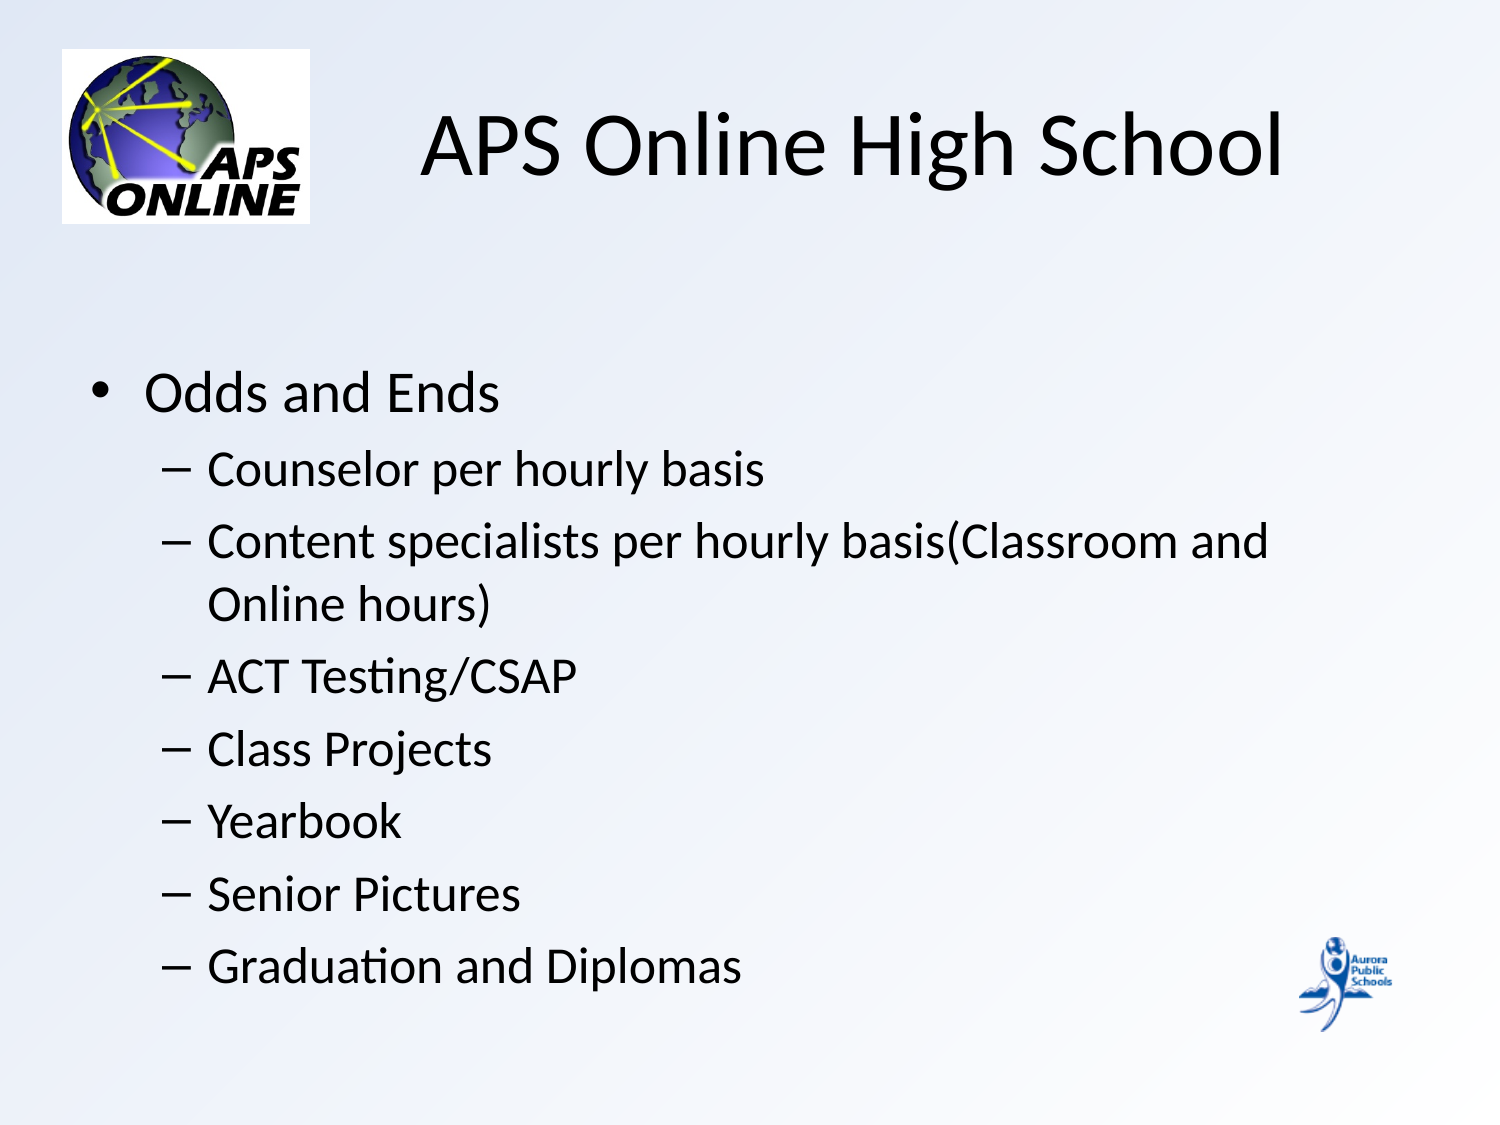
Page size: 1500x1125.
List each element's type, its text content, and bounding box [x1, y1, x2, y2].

picture [1299, 937, 1394, 1032]
picture [62, 49, 310, 225]
list Odds and Ends Counselor per hourly basis Content specialists per hourly basis(Classroom and Online hours) ACT Testing/CSAP Class Projects Yearbook Senior Pictures Graduation and Diplomas [75, 262, 1425, 1005]
title APS Online High School [75, 45, 1425, 233]
